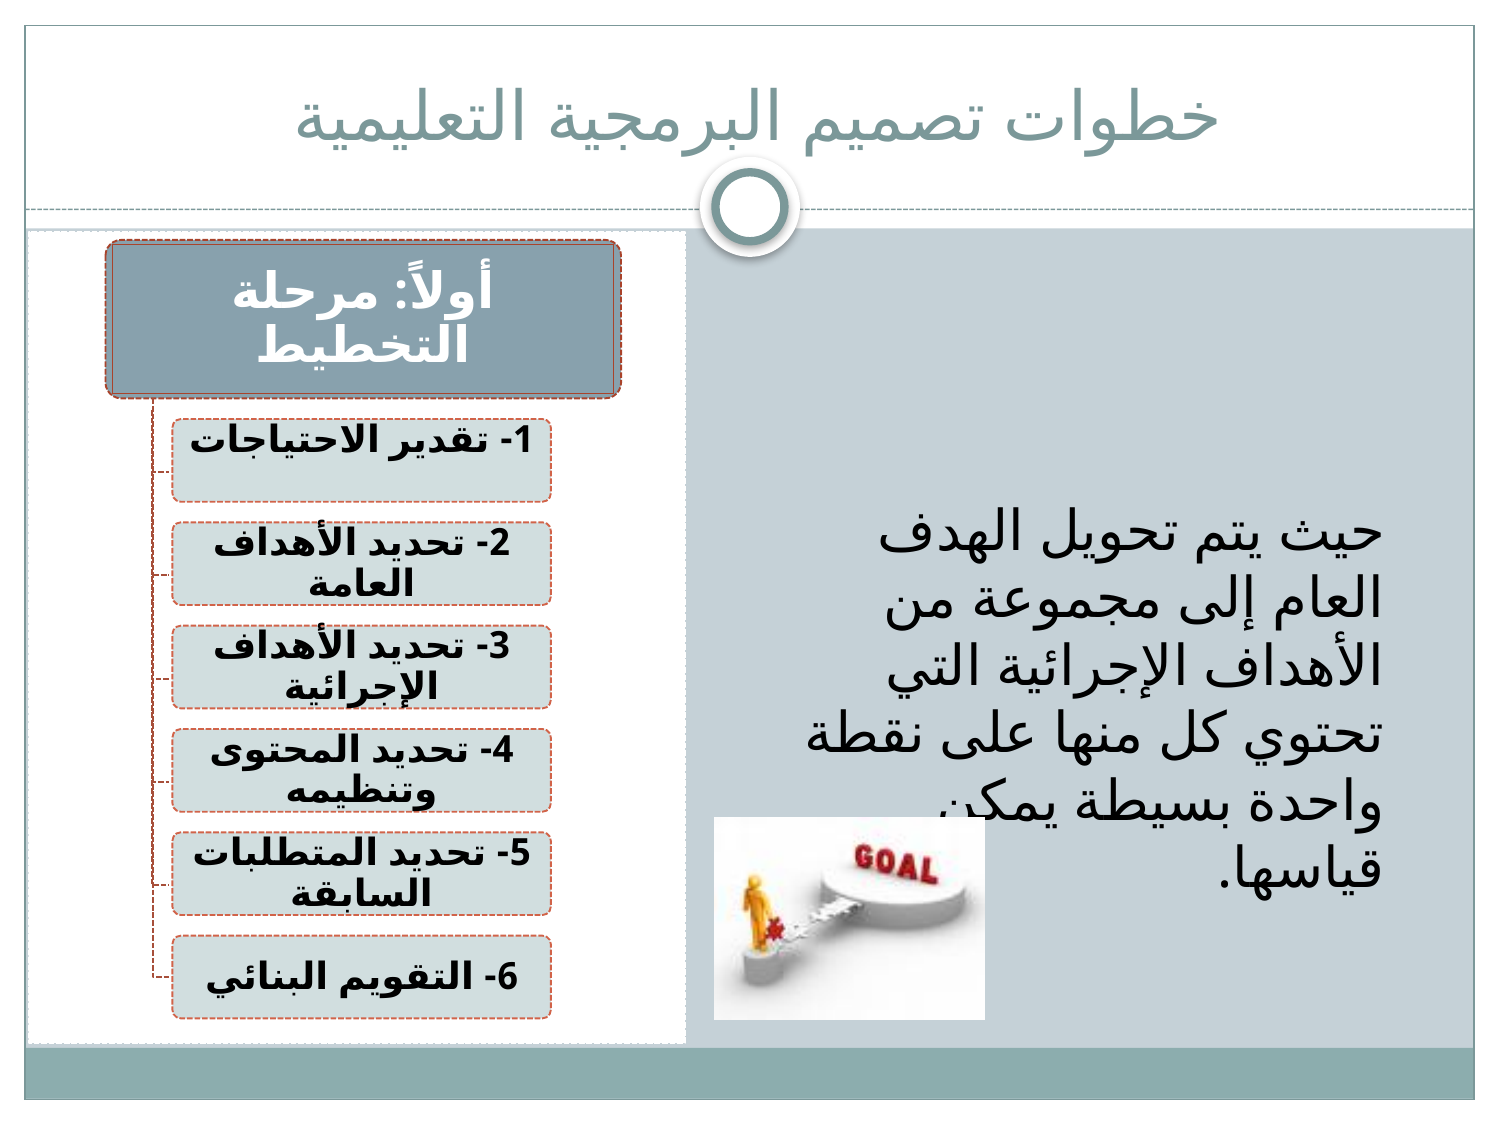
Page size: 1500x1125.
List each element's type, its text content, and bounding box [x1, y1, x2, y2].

text_box [154, 427, 165, 576]
text_box [152, 886, 169, 978]
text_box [172, 418, 552, 502]
text_box [153, 412, 165, 473]
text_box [172, 935, 552, 1019]
picture [714, 817, 985, 1020]
text_box [155, 453, 166, 673]
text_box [172, 522, 552, 606]
text_box [151, 410, 168, 886]
title خطوات تصميم البرمجية التعليمية [49, 37, 1450, 162]
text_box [172, 832, 552, 916]
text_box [172, 625, 552, 709]
text_box [156, 493, 167, 746]
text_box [172, 728, 552, 812]
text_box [105, 239, 622, 399]
text_box [28, 231, 686, 1044]
list حيث يتم تحويل الهدف العام إلى مجموعة من الأهداف الإجرائية التي تحتوي كل منها على نقطة واحدة بسيطة يمكن قياسها. [761, 250, 1445, 1001]
